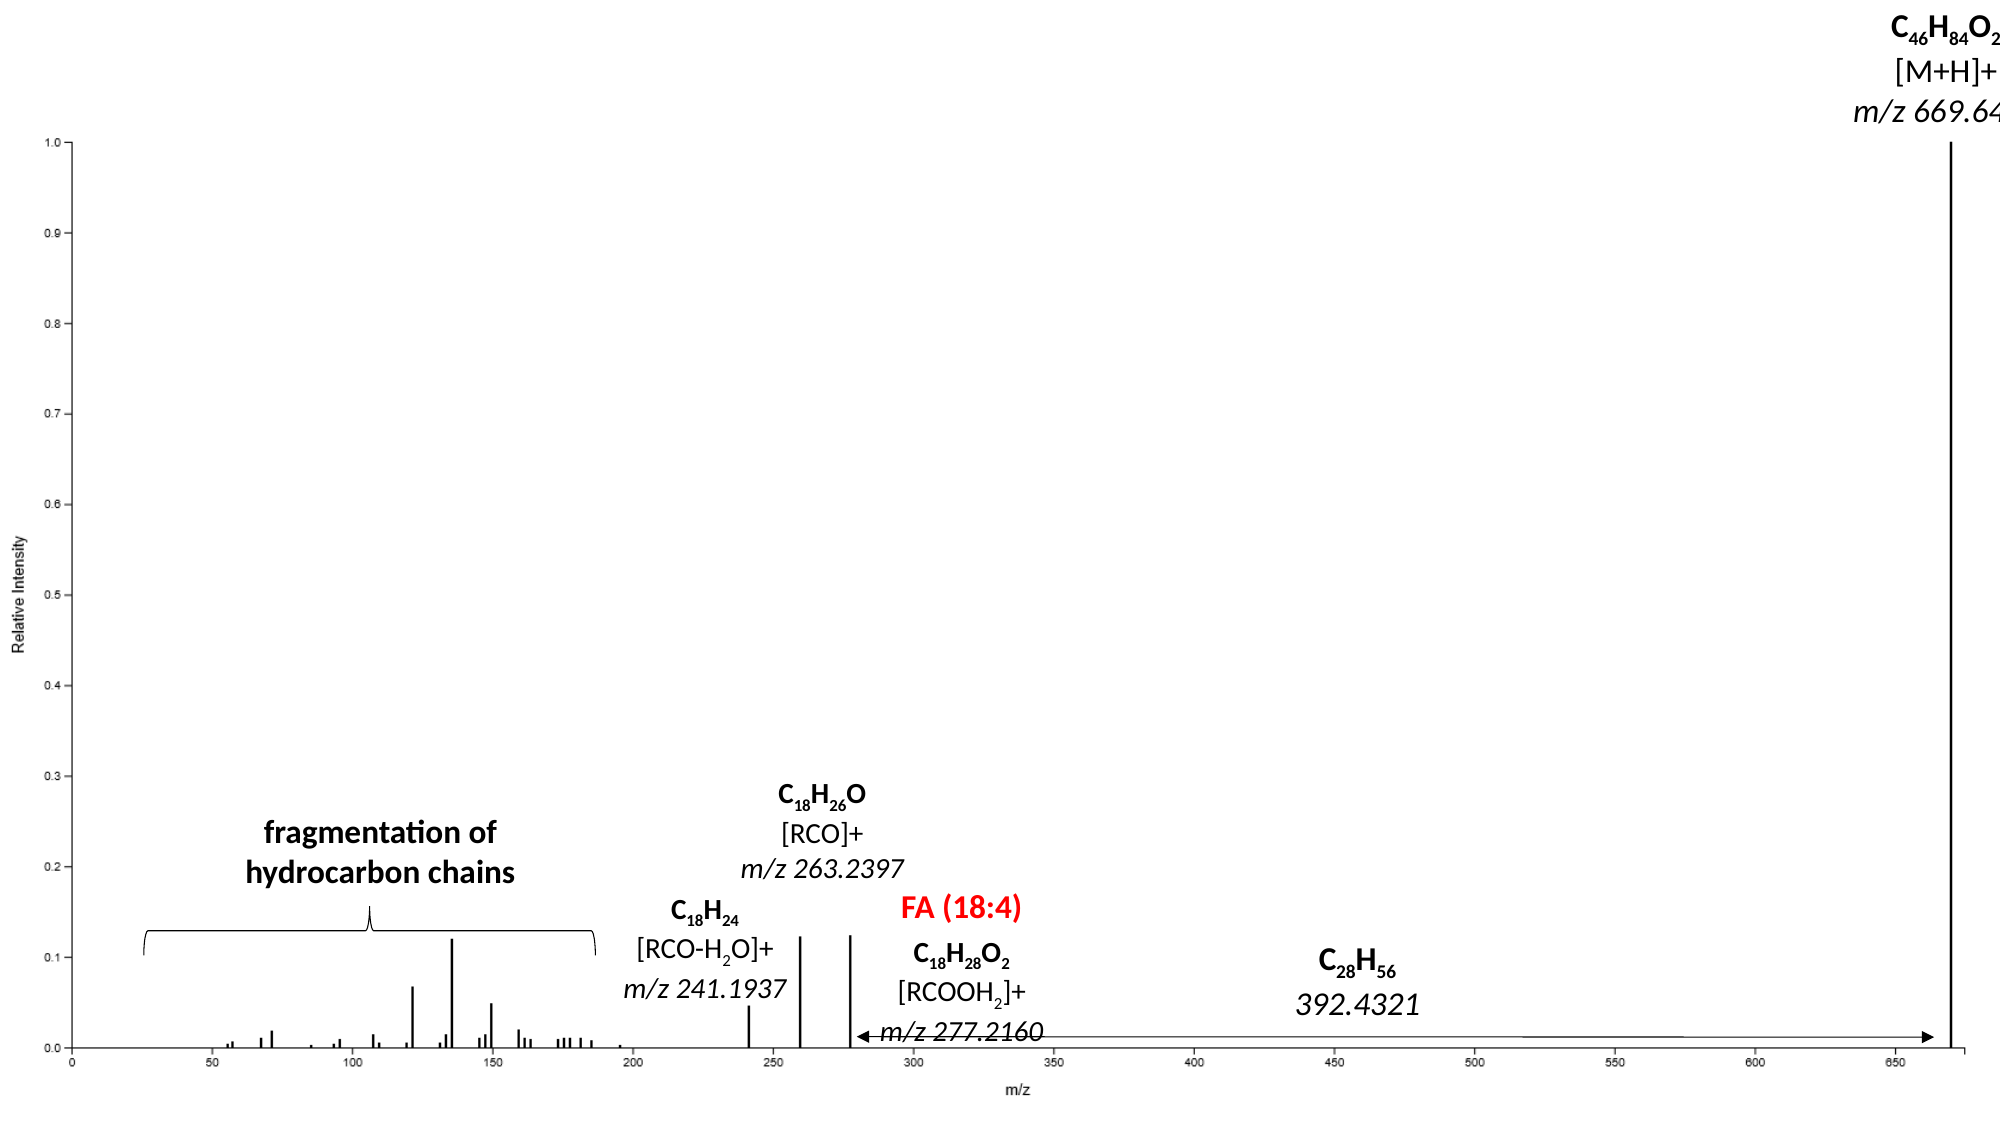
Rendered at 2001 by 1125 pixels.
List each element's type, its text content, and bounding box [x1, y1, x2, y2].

text_box C46H84O2 [M+H]+ m/z 669.6464 [1776, 0, 2000, 118]
picture [0, 118, 2000, 1125]
